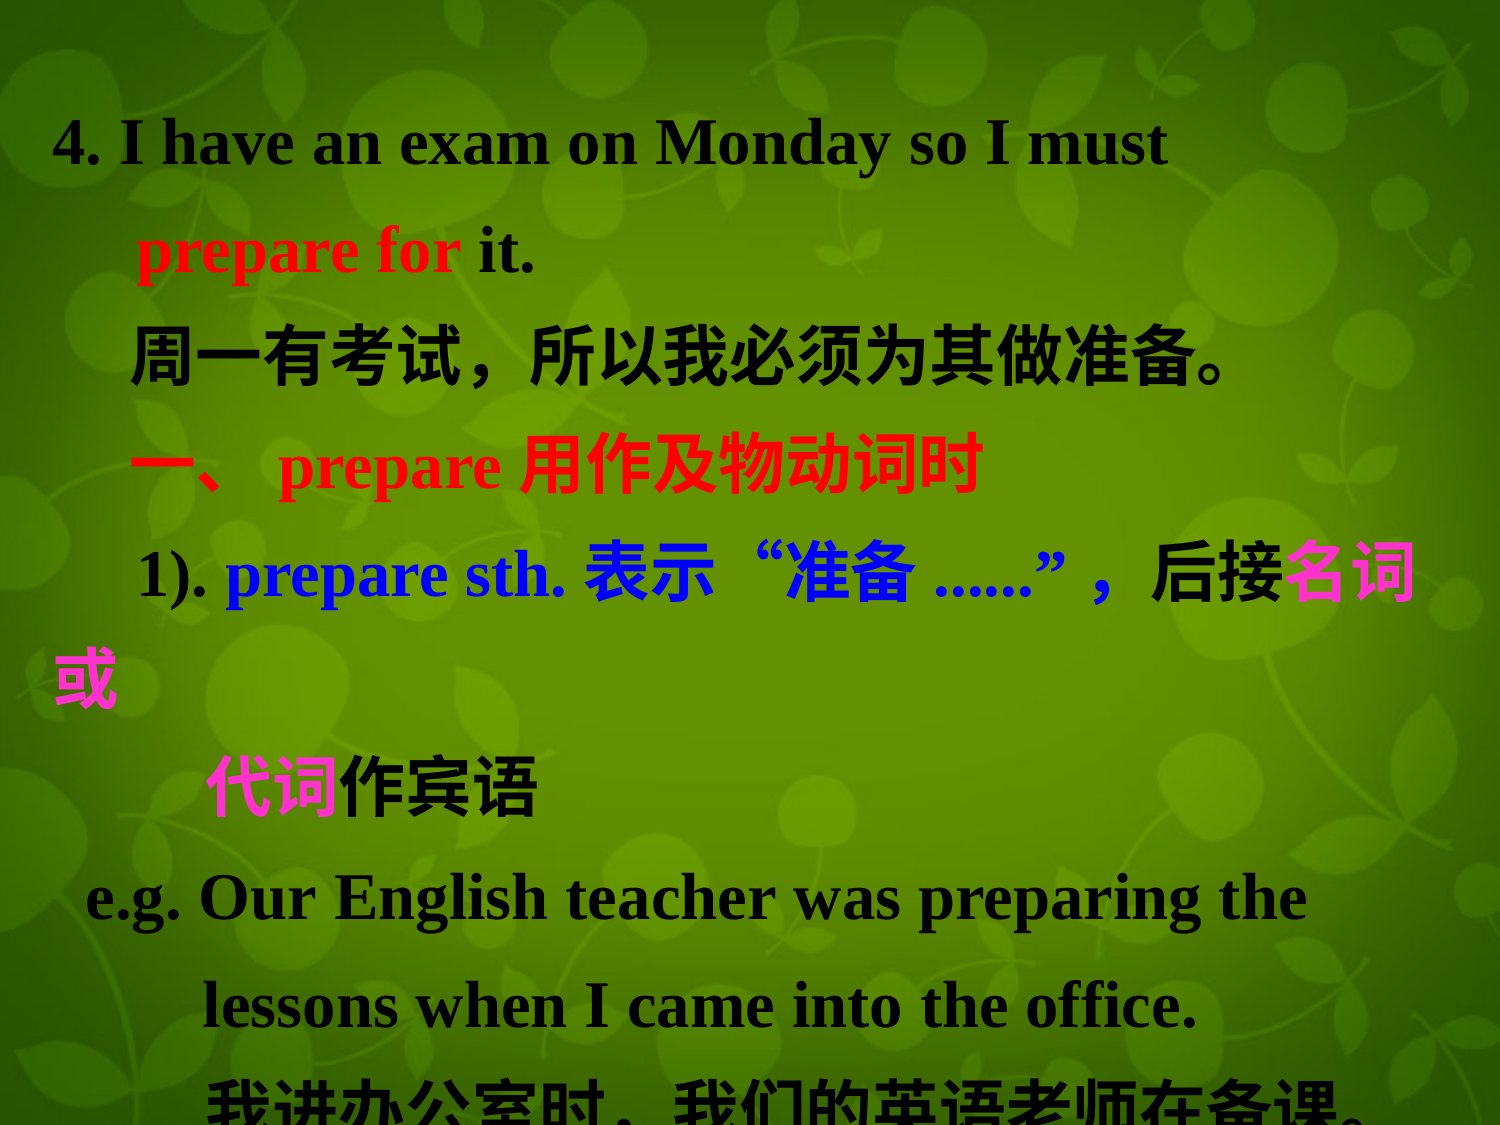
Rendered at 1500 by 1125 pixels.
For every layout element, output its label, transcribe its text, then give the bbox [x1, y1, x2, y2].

picture [0, 0, 1500, 1125]
text_box 4. I have an exam on Monday so I must prepare for it. 周一有考试，所以我必须为其做准备。 一、prepare用作及物动词时 1). prepare sth.表示“准备......”，后接名词或 代词作宾语 e.g. Our English teacher was preparing the lessons when I came into the office. 我进办公室时，我们的英语老师在备课。 [37, 62, 1475, 1125]
